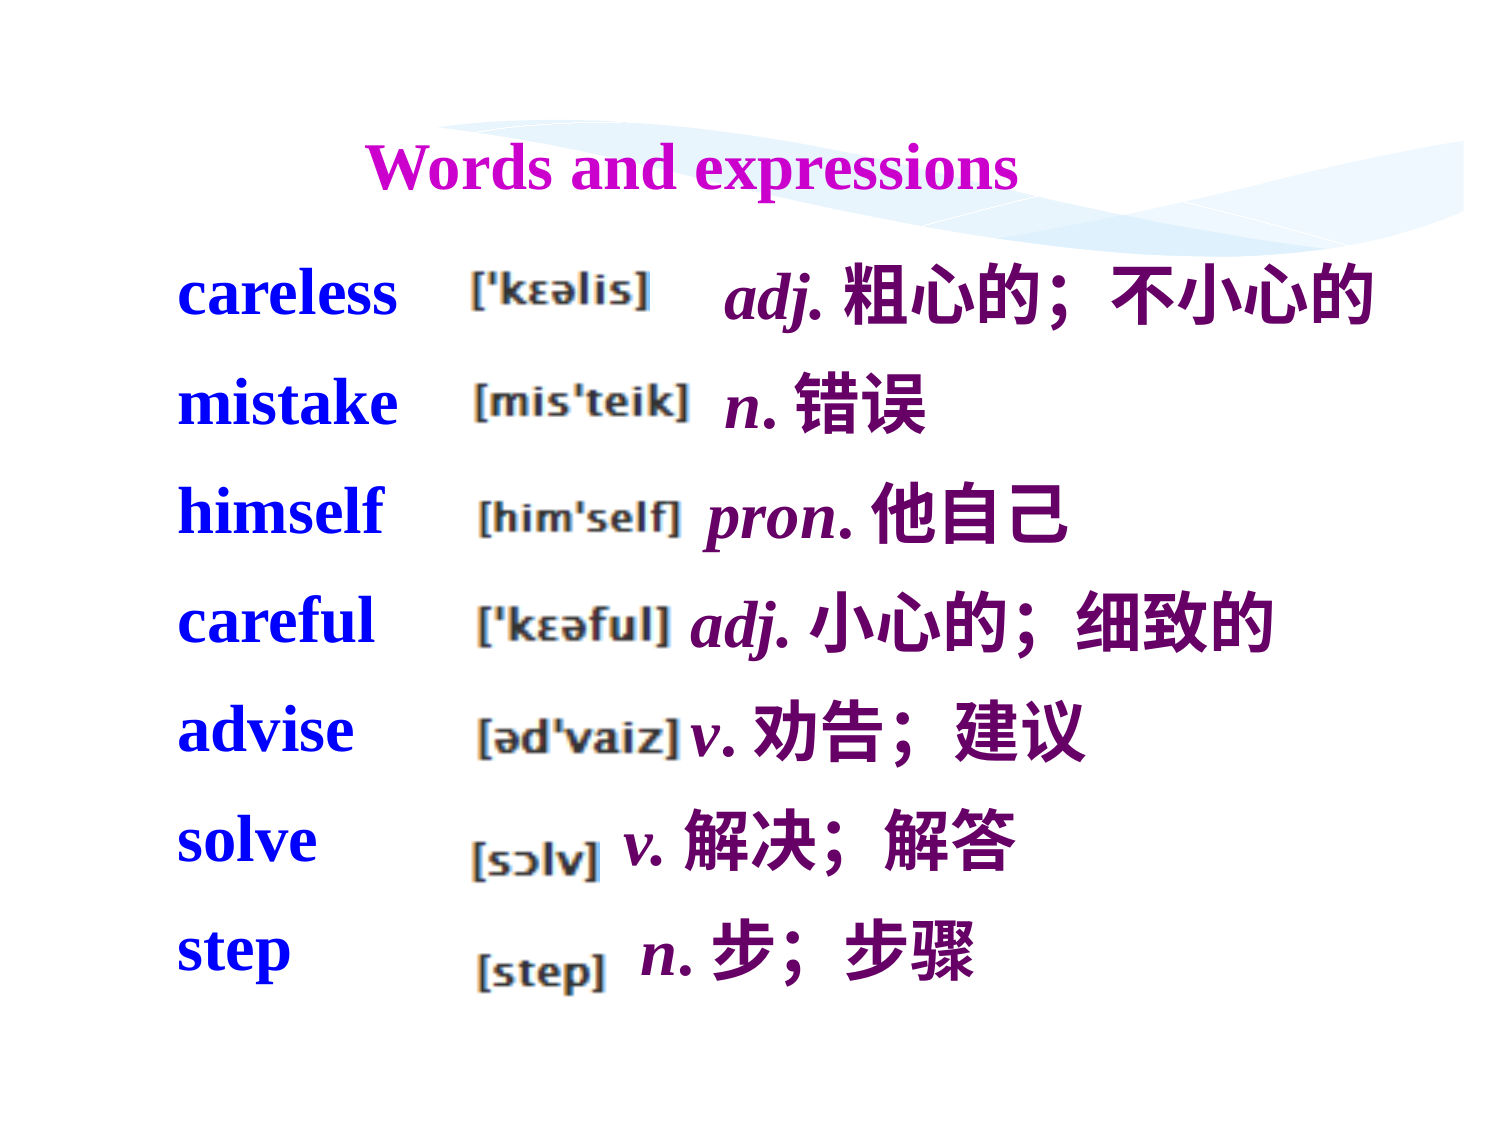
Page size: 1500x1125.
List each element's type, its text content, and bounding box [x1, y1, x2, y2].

text_box Words and expressions [349, 99, 1036, 211]
text_box adj.粗心的；不小心的 n.错误 pron.他自己 adj.小心的；细致的 v.劝告；建议 v.解决；解答 n.步；步骤 [474, 229, 1500, 996]
picture [462, 587, 676, 659]
picture [449, 823, 601, 901]
picture [462, 487, 688, 557]
picture [449, 932, 613, 1001]
picture [449, 253, 651, 326]
picture [462, 706, 688, 776]
text_box careless mistake himself careful advise solve step [162, 224, 775, 992]
picture [449, 362, 701, 431]
